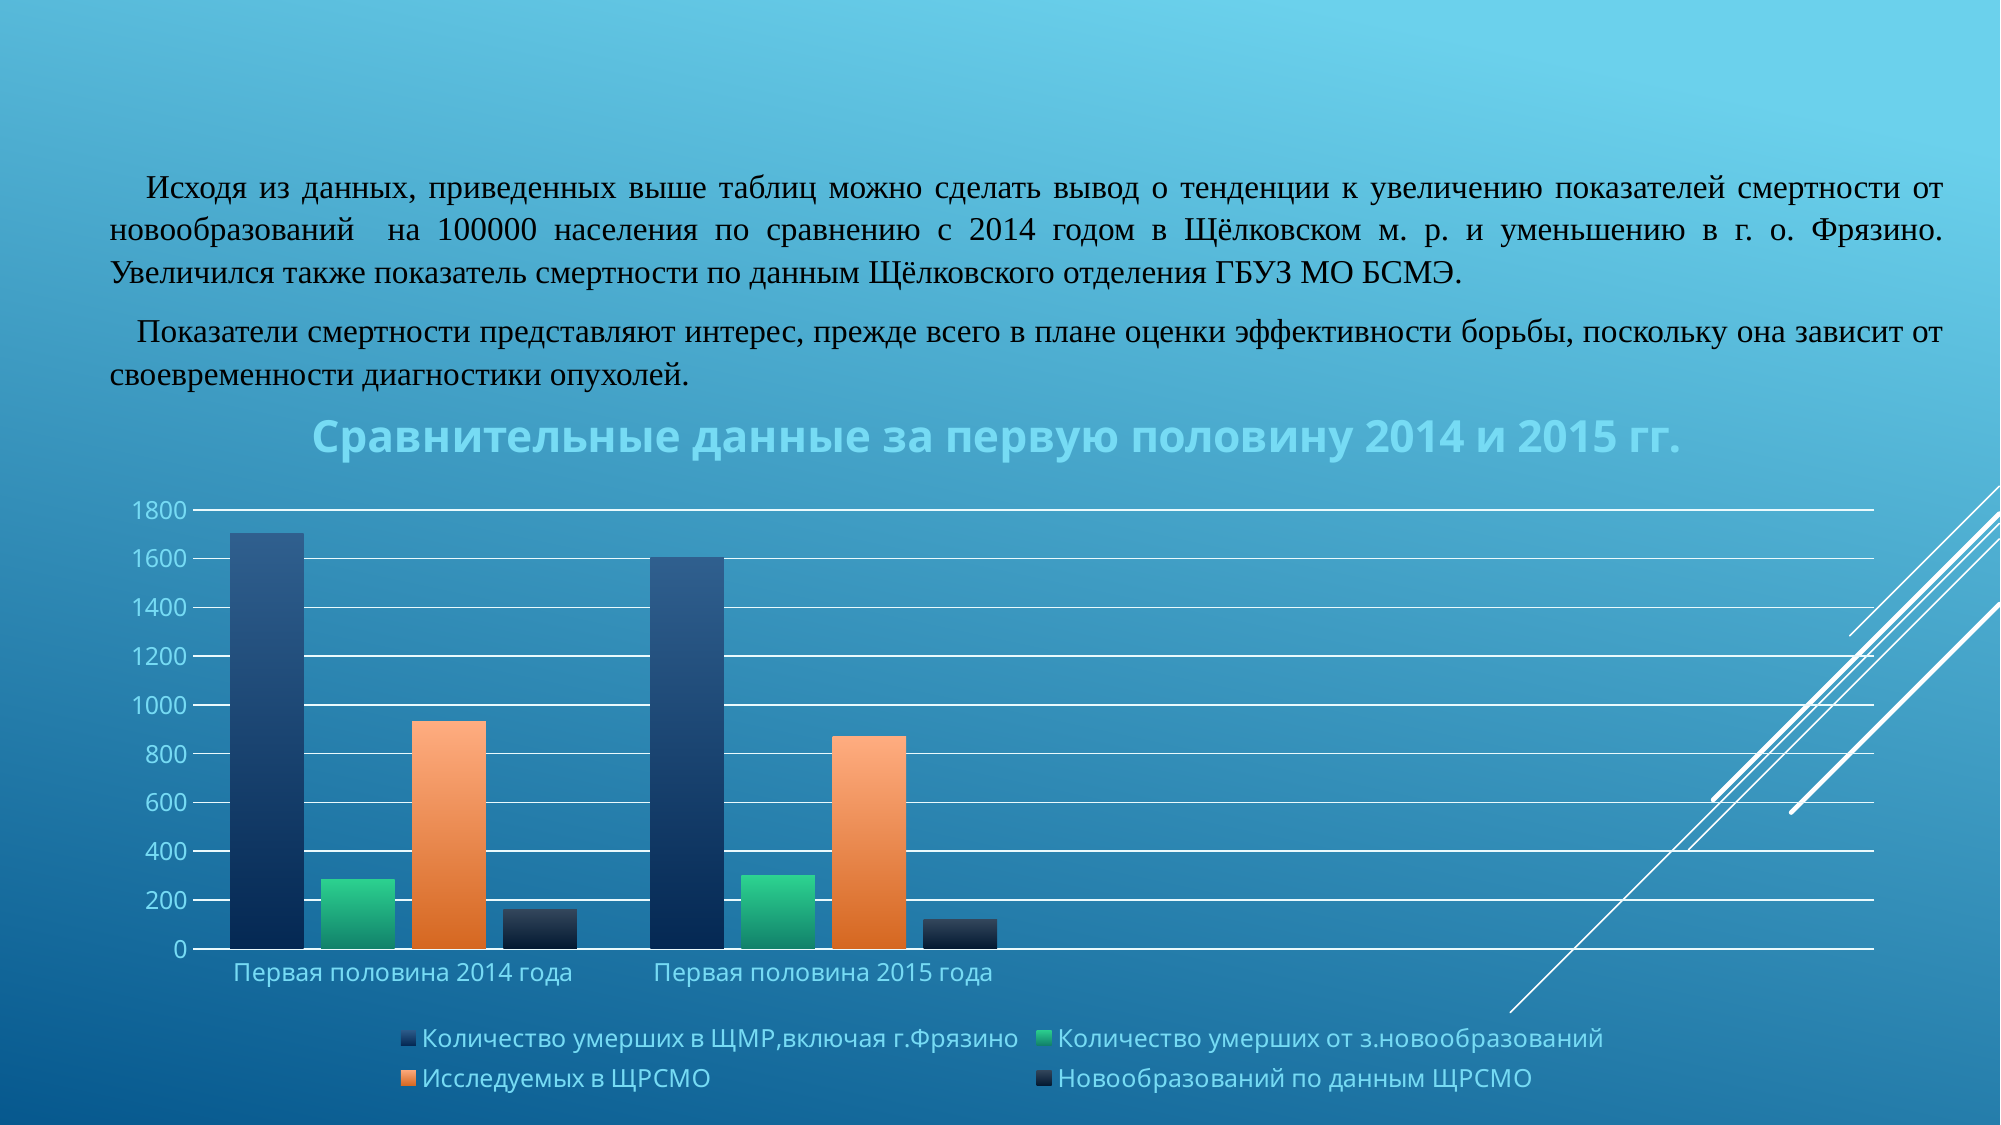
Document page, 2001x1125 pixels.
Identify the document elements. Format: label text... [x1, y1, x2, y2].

text_box Исходя из данных, приведенных выше таблиц можно сделать вывод о тенденции к увеличению показателей смертности от новообразований на 100000 населения по сравнению с 2014 годом в Щёлковском м. р. и уменьшению в г. о. Фрязино. Увеличился также показатель смертности по данным Щёлковского отделения ГБУЗ МО БСМЭ. Показатели смертности представляют интерес, прежде всего в плане оценки эффективности борьбы, поскольку она зависит от своевременности диагностики опухолей. [94, 154, 1961, 519]
chart [94, 369, 1911, 1102]
